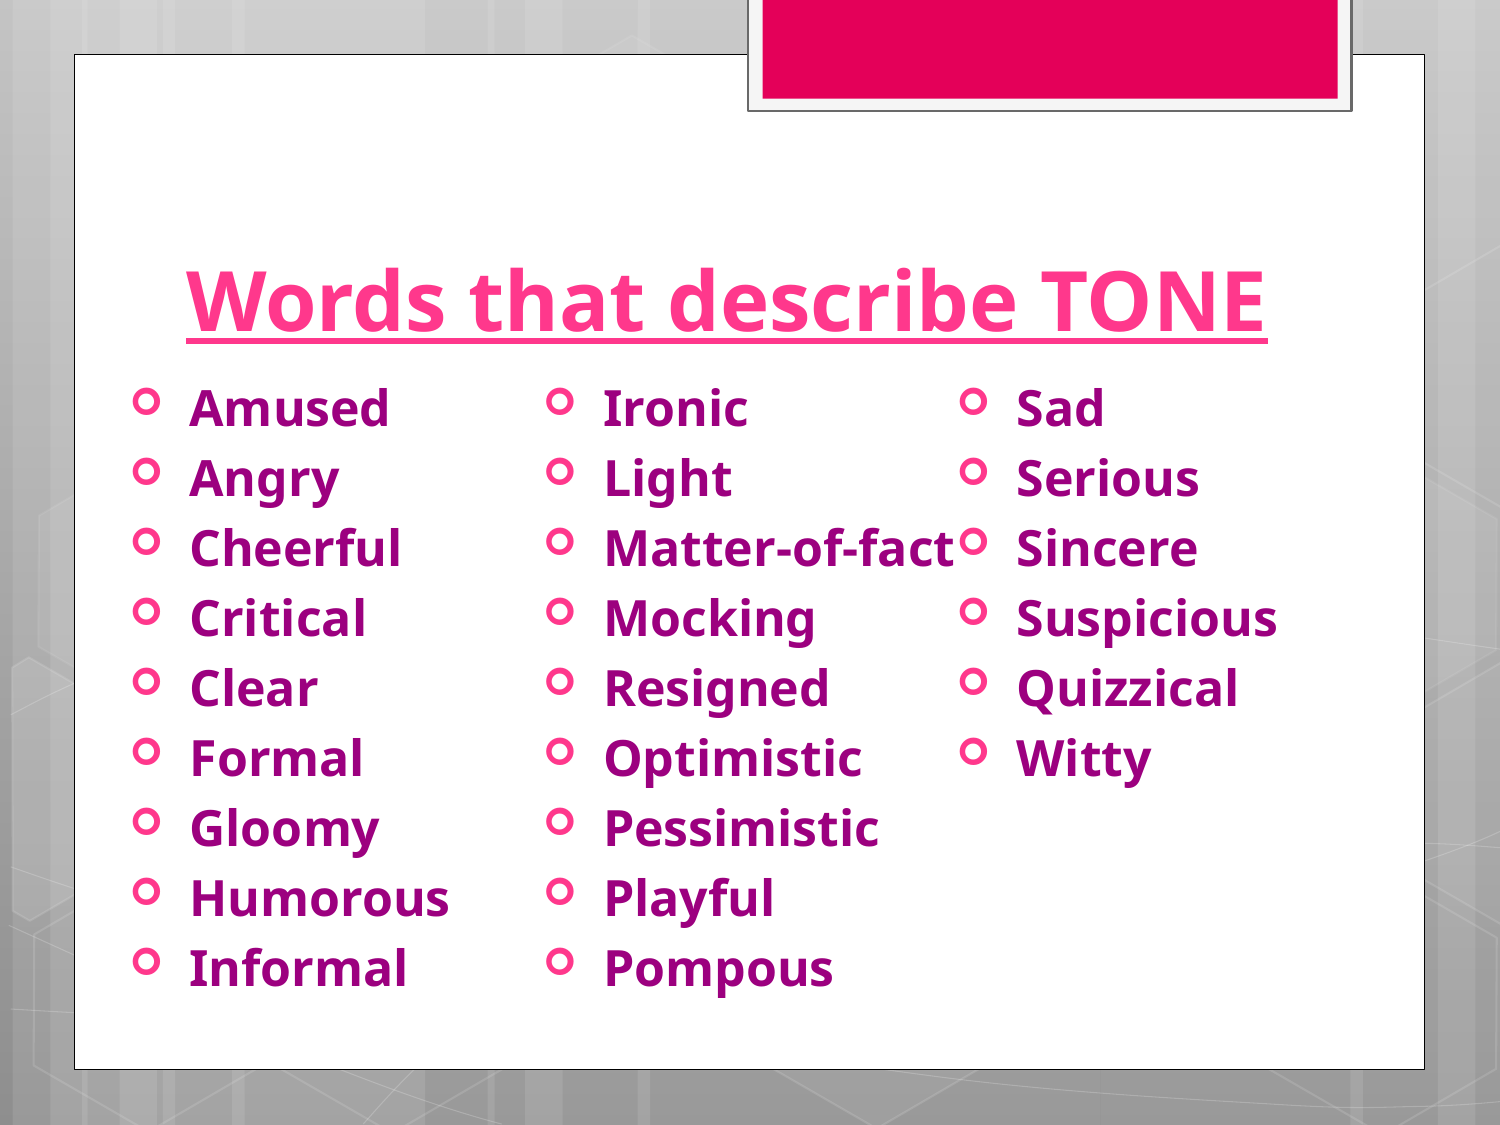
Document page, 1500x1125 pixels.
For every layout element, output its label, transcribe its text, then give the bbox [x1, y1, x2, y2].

list Amused Angry Cheerful Critical Clear Formal Gloomy Humorous Informal Ironic Light Matter-of-fact Mocking Resigned Optimistic Pessimistic Playful Pompous Sad Serious Sincere Suspicious Quizzical Witty [114, 368, 1386, 1005]
title Words that describe TONE [171, 168, 1324, 357]
